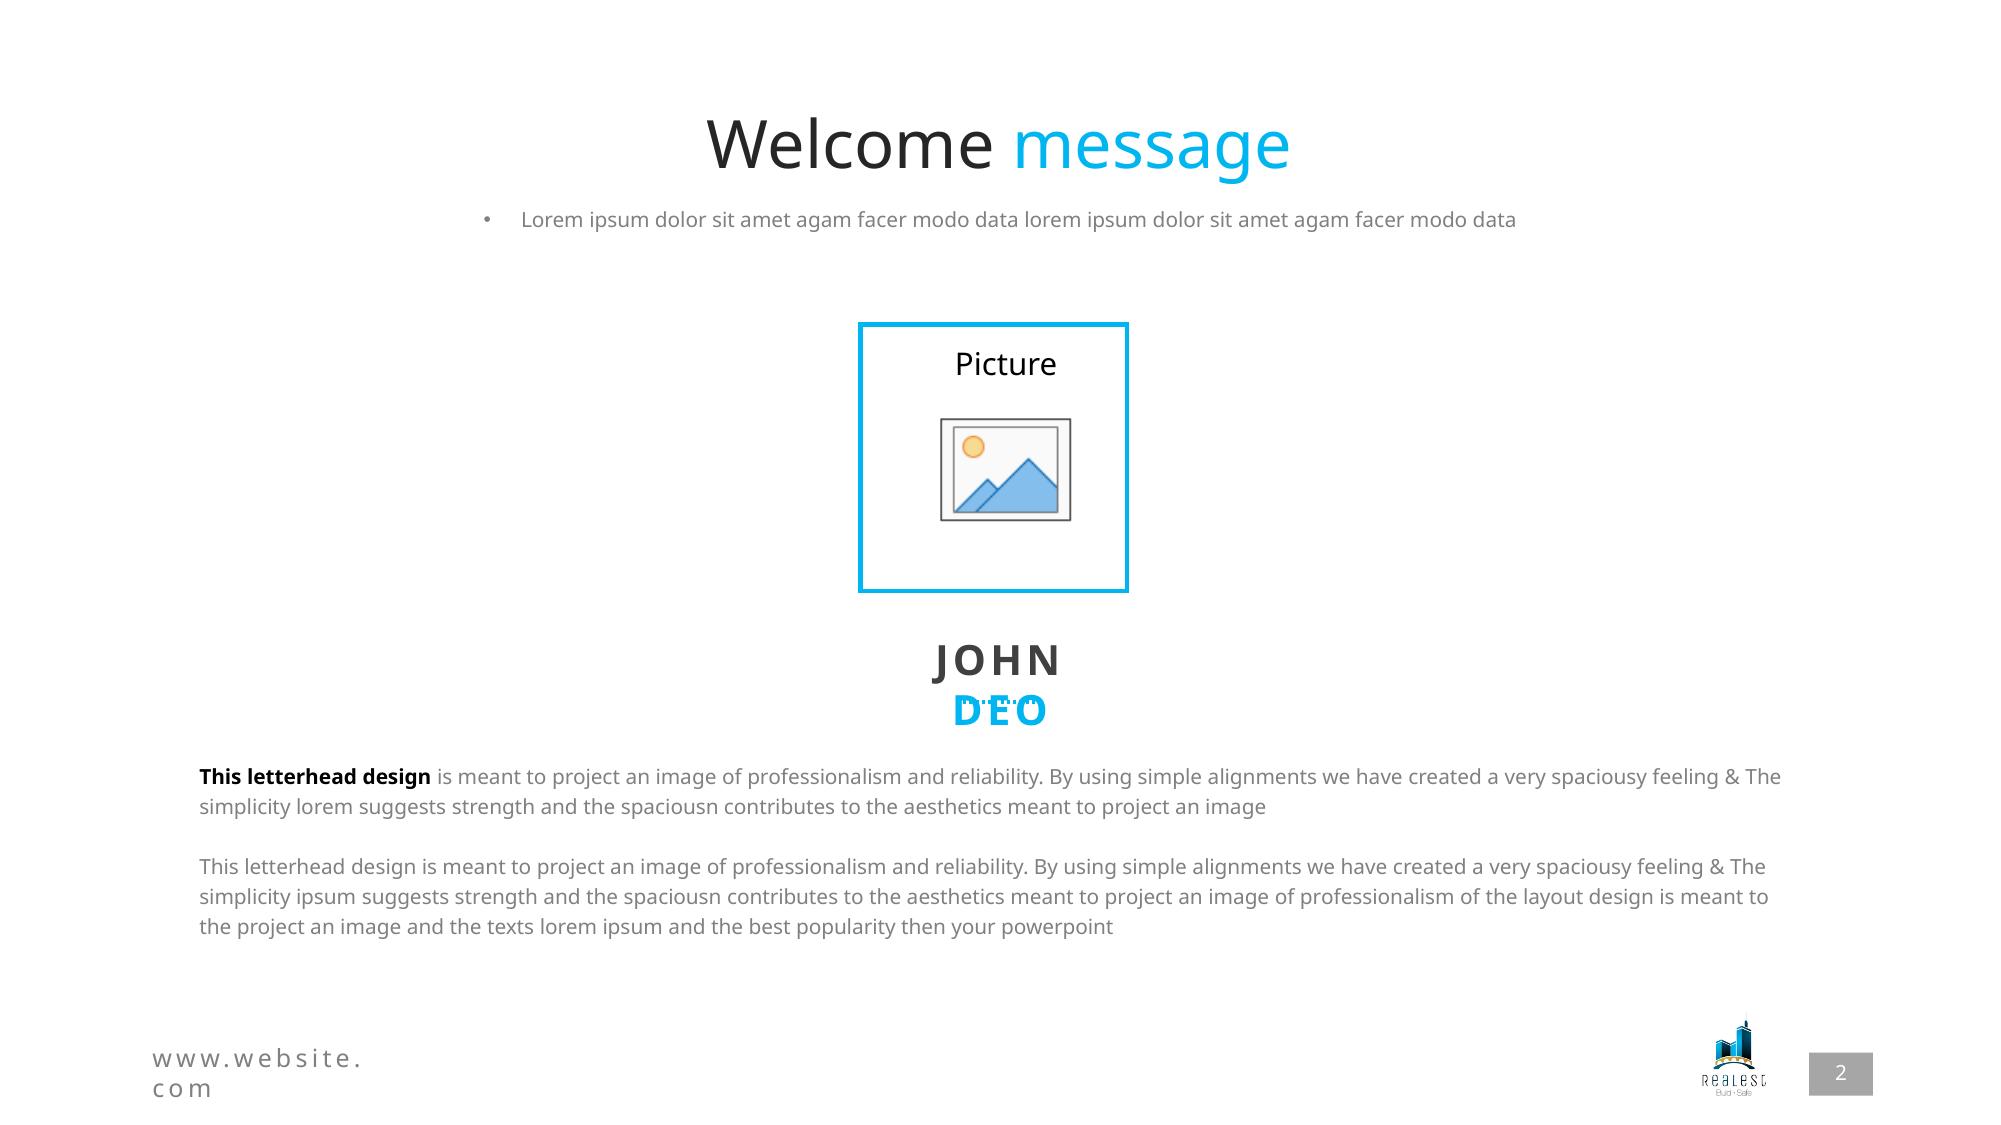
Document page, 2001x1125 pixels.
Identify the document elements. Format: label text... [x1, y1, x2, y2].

text_box This letterhead design is meant to project an image of professionalism and reliability. By using simple alignments we have created a very spaciousy feeling & The simplicity lorem suggests strength and the spaciousn contributes to the aesthetics meant to project an image This letterhead design is meant to project an image of professionalism and reliability. By using simple alignments we have created a very spaciousy feeling & The simplicity ipsum suggests strength and the spaciousn contributes to the aesthetics meant to project an image of professionalism of the layout design is meant to the project an image and the texts lorem ipsum and the best popularity then your powerpoint [199, 733, 1801, 964]
slide_number 2 [1809, 1052, 1873, 1096]
list Lorem ipsum dolor sit amet agam facer modo data lorem ipsum dolor sit amet agam facer modo data [137, 202, 1863, 246]
picture [872, 336, 1140, 604]
picture [872, 336, 1124, 588]
slide_number www.website.com [137, 1042, 391, 1103]
text_box JOHN DEO [888, 626, 1112, 733]
title Welcome message [137, 96, 1863, 198]
text_box [859, 323, 1128, 592]
